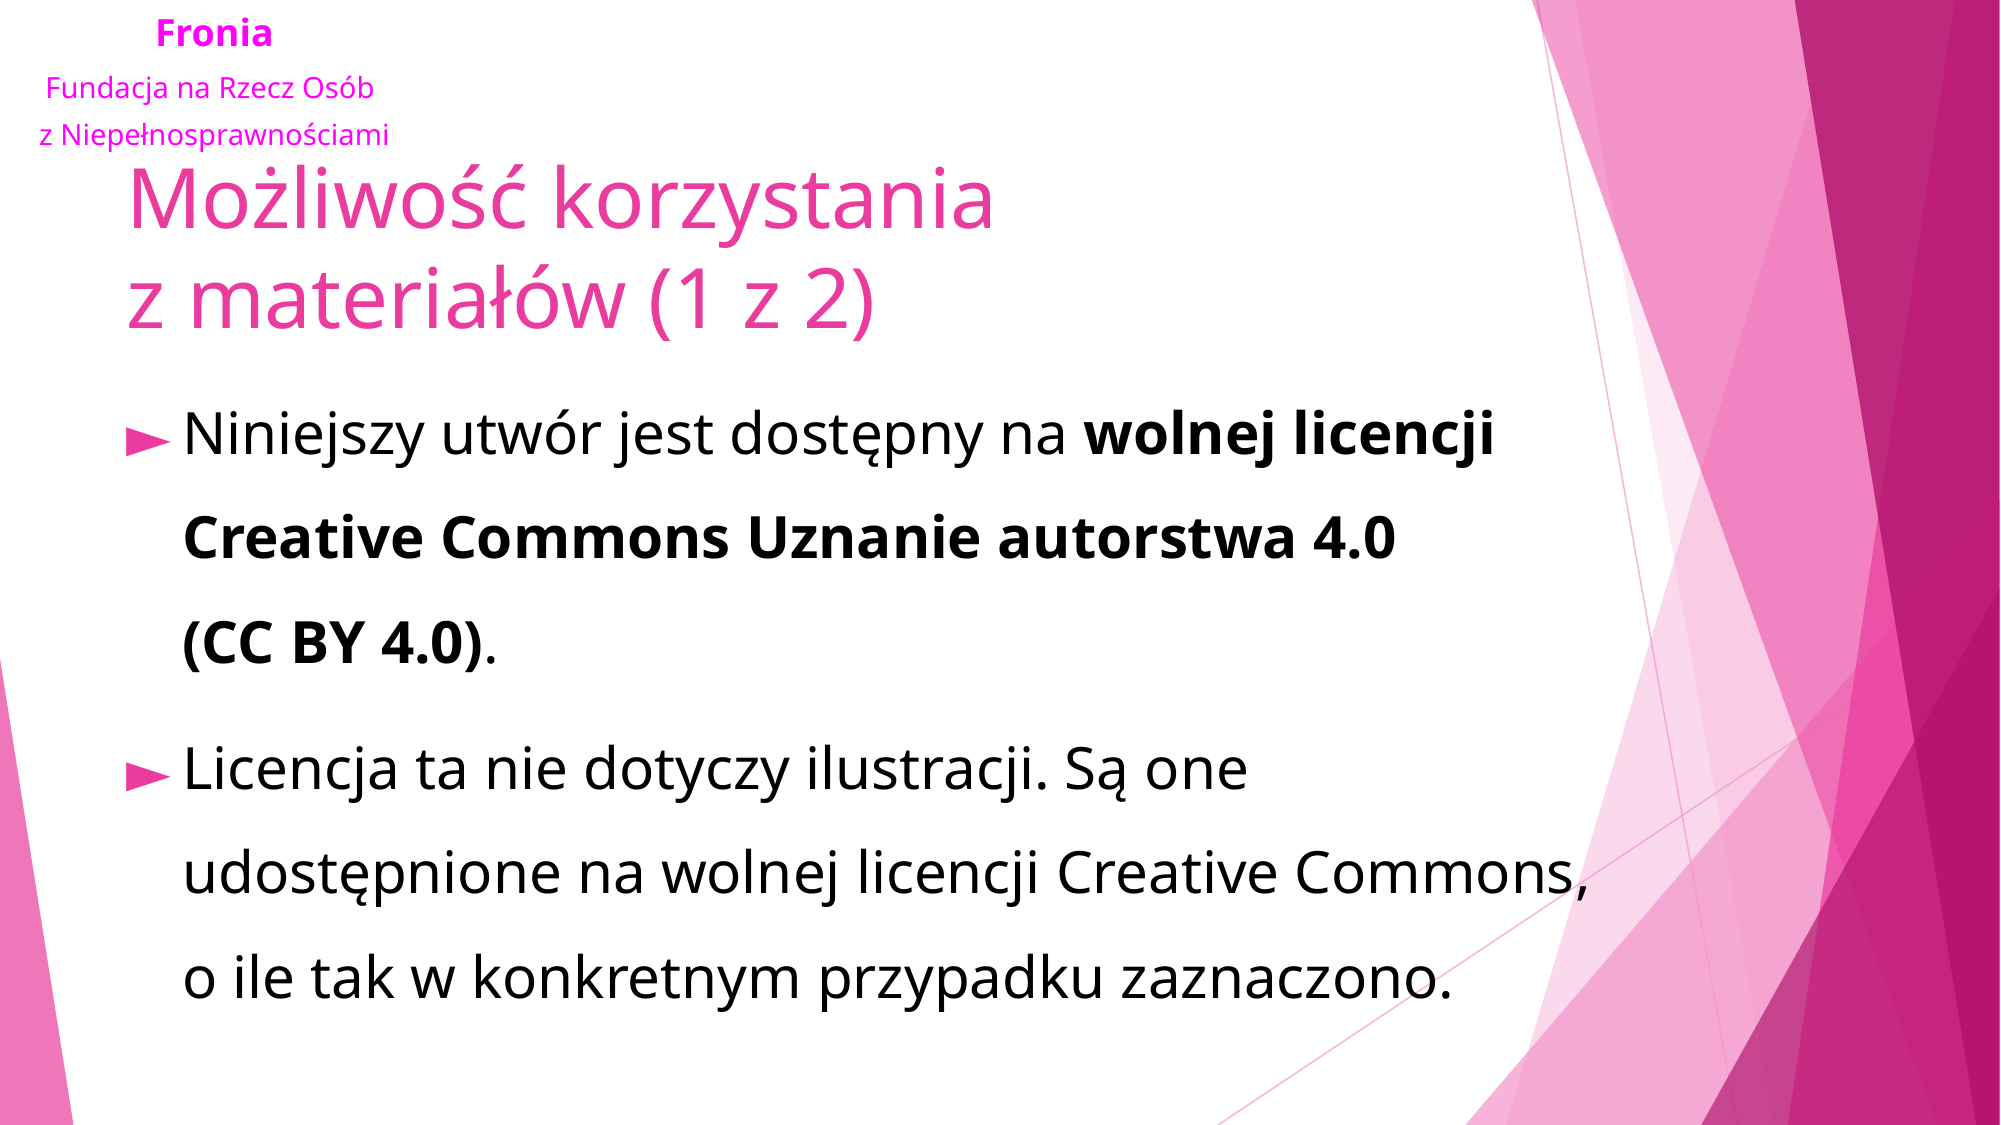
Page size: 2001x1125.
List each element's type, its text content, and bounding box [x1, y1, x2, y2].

title Możliwość korzystania z materiałów (1 z 2) [111, 136, 1522, 353]
list Niniejszy utwór jest dostępny na wolnej licencji Creative Commons Uznanie autorstwa 4.0 (CC BY 4.0). Licencja ta nie dotyczy ilustracji. Są one udostępnione na wolnej licencji Creative Commons, o ile tak w konkretnym przypadku zaznaczono. [111, 353, 1653, 1125]
